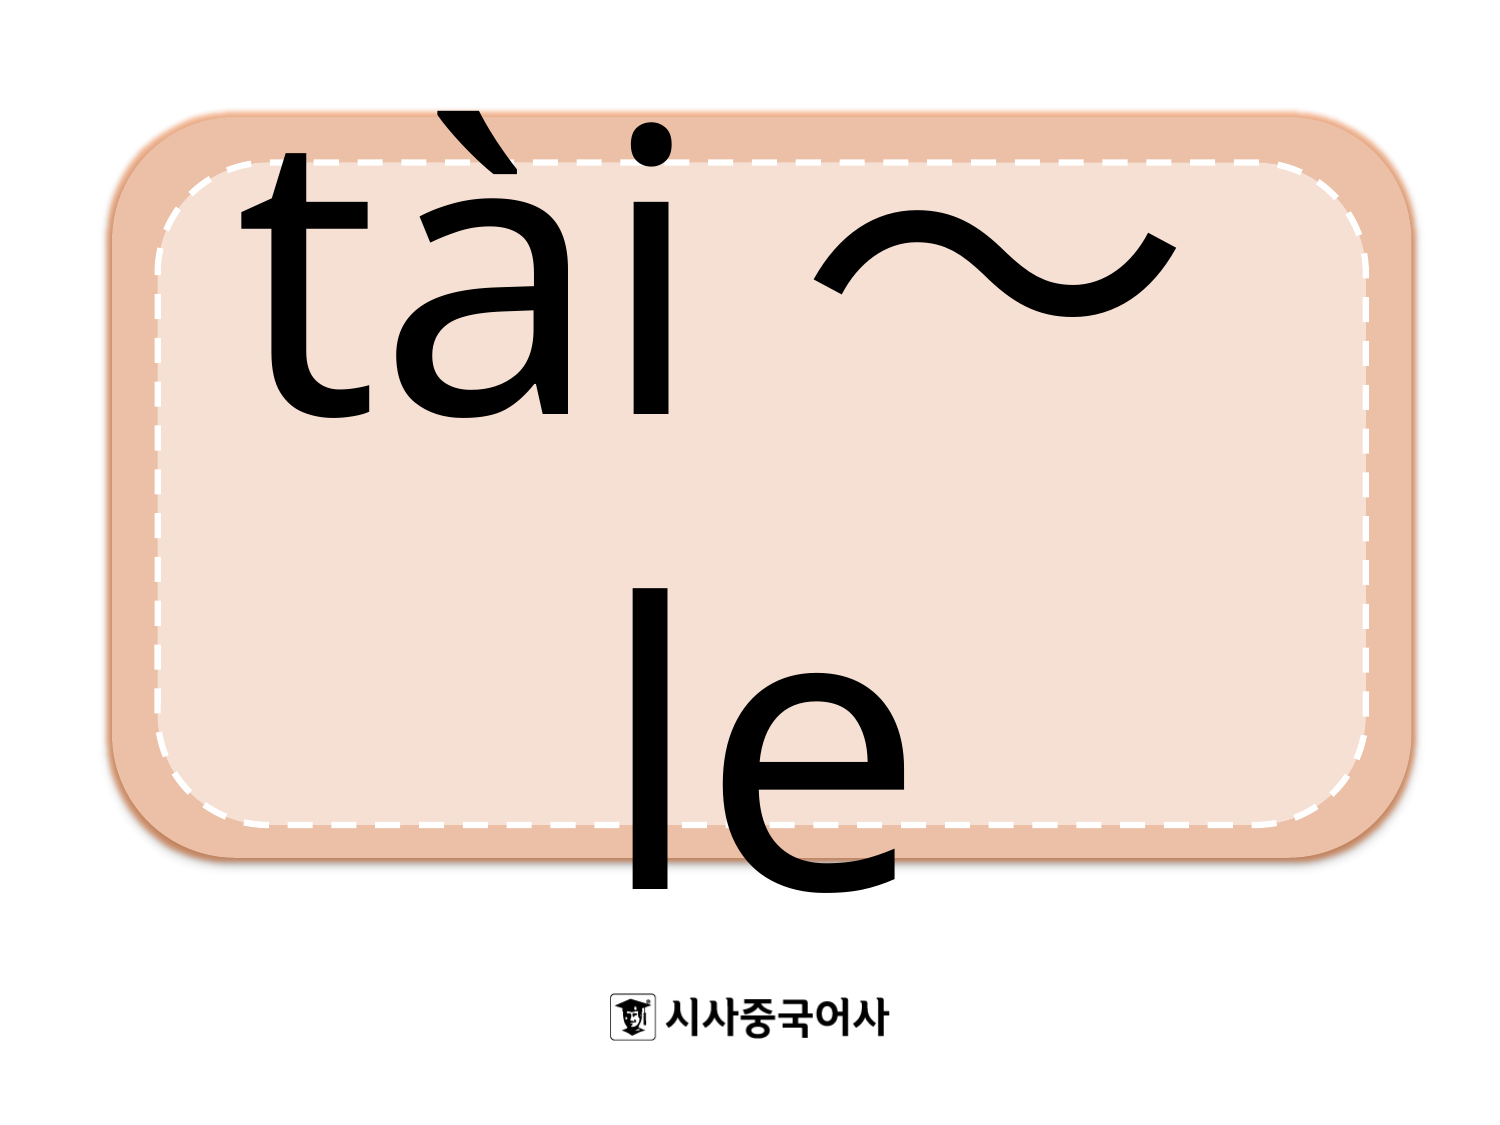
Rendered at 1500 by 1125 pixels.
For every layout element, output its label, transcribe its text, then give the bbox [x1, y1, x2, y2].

picture [602, 987, 898, 1047]
text_box tài～le [157, 162, 1366, 825]
